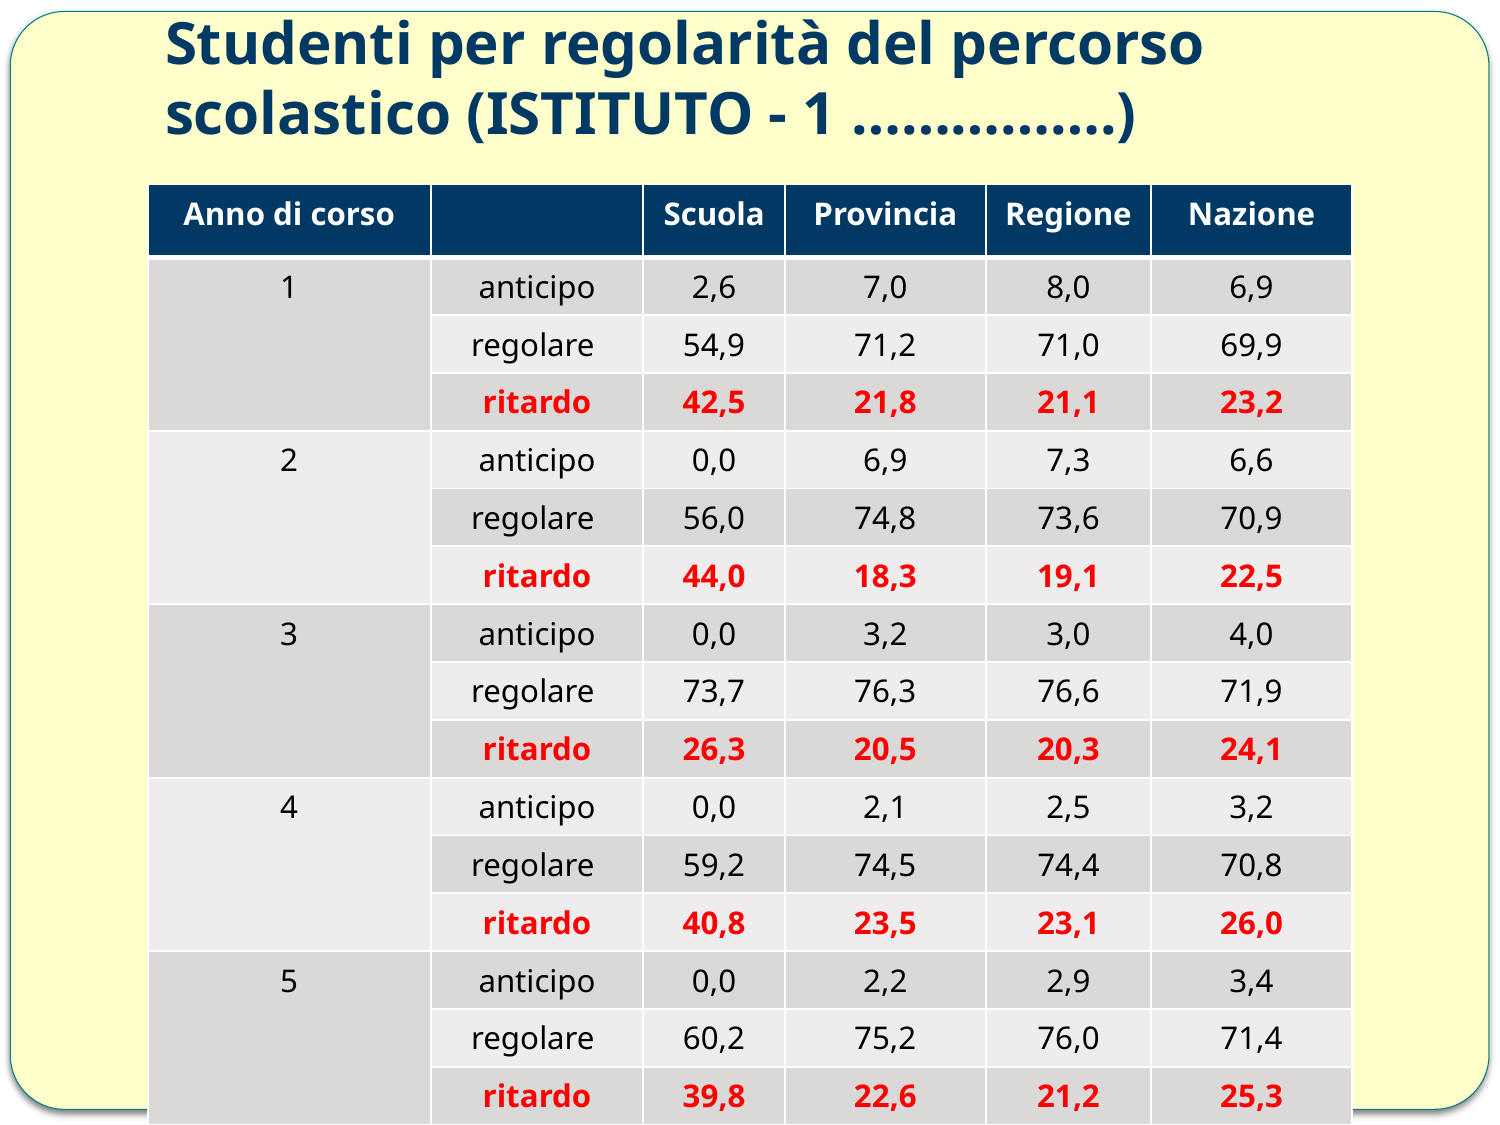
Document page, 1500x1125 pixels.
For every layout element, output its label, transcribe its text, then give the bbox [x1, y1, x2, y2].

table_cell 2,1 [786, 779, 985, 835]
table_header Scuola [644, 185, 784, 255]
table_cell 24,1 [1152, 721, 1351, 777]
table_header Nazione [1152, 185, 1351, 255]
table_cell 0,0 [644, 605, 784, 661]
table_cell ritardo [432, 894, 642, 950]
table_cell 3,0 [987, 605, 1150, 661]
table_cell 6,6 [1152, 432, 1351, 488]
table_cell 2,2 [786, 952, 985, 1008]
table_cell 23,1 [987, 894, 1150, 950]
table_cell 44,0 [644, 547, 784, 603]
table_cell regolare [432, 663, 642, 719]
table_cell 73,7 [644, 663, 784, 719]
table_cell 56,0 [644, 489, 784, 545]
table_cell 20,3 [987, 721, 1150, 777]
table_cell ritardo [432, 547, 642, 603]
table_cell 76,6 [987, 663, 1150, 719]
table_cell 22,6 [786, 1068, 985, 1124]
table_cell 0,0 [644, 432, 784, 488]
table_header [432, 185, 642, 255]
table_cell 3,2 [786, 605, 985, 661]
table_cell 21,8 [786, 374, 985, 430]
title Studenti per regolarità del percorso scolastico (ISTITUTO - 1 …………….) [149, 44, 1426, 162]
table_cell 6,9 [786, 432, 985, 488]
table_cell 4 [149, 779, 430, 950]
table_cell regolare [432, 489, 642, 545]
table_cell 25,3 [1152, 1068, 1351, 1124]
table_cell 42,5 [644, 374, 784, 430]
table_cell 71,2 [786, 316, 985, 372]
table_cell 3 [149, 605, 430, 777]
table_cell 74,4 [987, 836, 1150, 892]
table_cell anticipo [432, 260, 642, 314]
table_cell 76,3 [786, 663, 985, 719]
table_cell 71,4 [1152, 1010, 1351, 1066]
table_cell 8,0 [987, 260, 1150, 314]
table_cell 71,0 [987, 316, 1150, 372]
table_header Provincia [786, 185, 985, 255]
table_cell 76,0 [987, 1010, 1150, 1066]
table_cell 40,8 [644, 894, 784, 950]
table_cell 3,4 [1152, 952, 1351, 1008]
table_cell 6,9 [1152, 260, 1351, 314]
table_cell 18,3 [786, 547, 985, 603]
table_cell 26,3 [644, 721, 784, 777]
table_cell 59,2 [644, 836, 784, 892]
table_cell 69,9 [1152, 316, 1351, 372]
table_cell 2 [149, 432, 430, 603]
table_cell 70,8 [1152, 836, 1351, 892]
table_cell 70,9 [1152, 489, 1351, 545]
table_cell 22,5 [1152, 547, 1351, 603]
table_cell 2,6 [644, 260, 784, 314]
table_cell 19,1 [987, 547, 1150, 603]
table_cell regolare [432, 1010, 642, 1066]
table_cell ritardo [432, 721, 642, 777]
table_cell 73,6 [987, 489, 1150, 545]
table_cell 20,5 [786, 721, 985, 777]
table_cell 7,0 [786, 260, 985, 314]
table_cell 71,9 [1152, 663, 1351, 719]
table_header Regione [987, 185, 1150, 255]
table_cell anticipo [432, 605, 642, 661]
table_cell 5 [149, 952, 430, 1124]
table_cell regolare [432, 316, 642, 372]
table_cell 0,0 [644, 952, 784, 1008]
table_cell 21,2 [987, 1068, 1150, 1124]
table_cell ritardo [432, 374, 642, 430]
table_cell 2,5 [987, 779, 1150, 835]
table_cell anticipo [432, 952, 642, 1008]
table_cell 23,5 [786, 894, 985, 950]
table_cell 4,0 [1152, 605, 1351, 661]
table_cell 75,2 [786, 1010, 985, 1066]
table_cell regolare [432, 836, 642, 892]
table_cell 7,3 [987, 432, 1150, 488]
table_cell 23,2 [1152, 374, 1351, 430]
table_cell 60,2 [644, 1010, 784, 1066]
table_cell 54,9 [644, 316, 784, 372]
table_cell 39,8 [644, 1068, 784, 1124]
table_cell anticipo [432, 779, 642, 835]
table_cell 0,0 [644, 779, 784, 835]
table_cell 2,9 [987, 952, 1150, 1008]
table_cell 74,8 [786, 489, 985, 545]
table_header Anno di corso [149, 185, 430, 255]
table_cell 26,0 [1152, 894, 1351, 950]
table_cell 21,1 [987, 374, 1150, 430]
table_cell 3,2 [1152, 779, 1351, 835]
table_cell 1 [149, 260, 430, 430]
table_cell anticipo [432, 432, 642, 488]
table_cell ritardo [432, 1068, 642, 1124]
table_cell 74,5 [786, 836, 985, 892]
